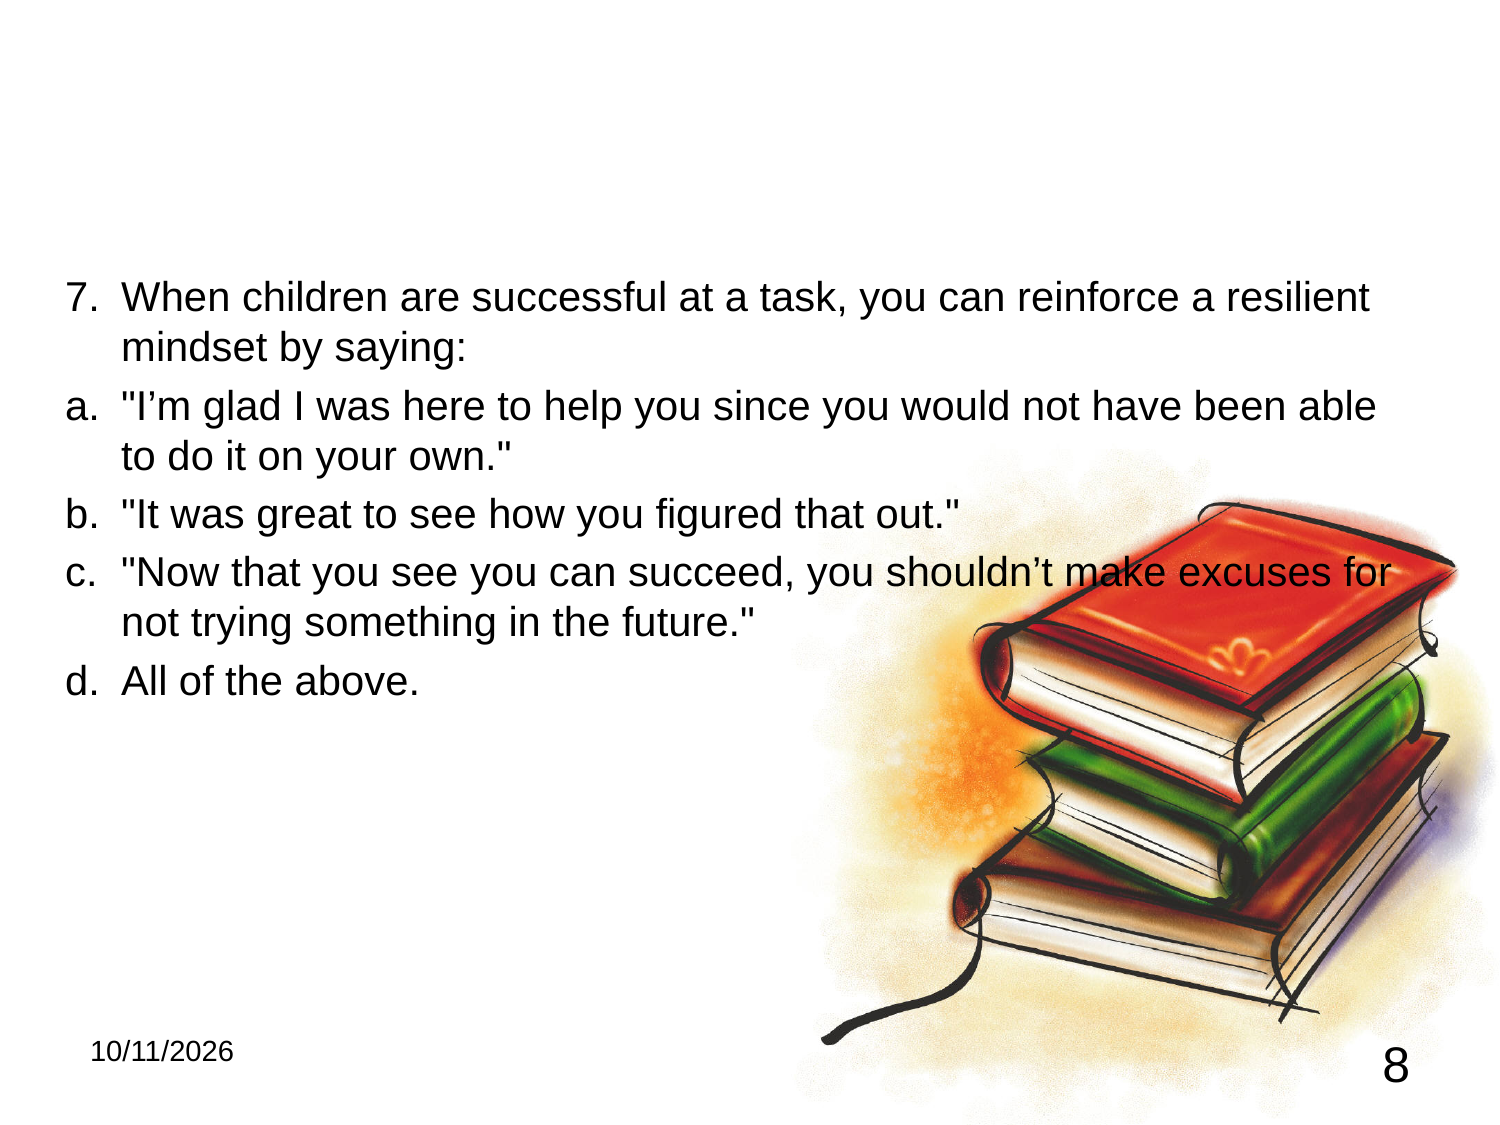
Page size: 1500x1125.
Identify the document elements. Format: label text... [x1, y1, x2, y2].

list 7. When children are successful at a task, you can reinforce a resilient mindset by saying: a. "I’m glad I was here to help you since you would not have been able to do it on your own." b. "It was great to see how you figured that out." c. "Now that you see you can succeed, you shouldn’t make excuses for not trying something in the future." d. All of the above. [49, 262, 1438, 1006]
slide_number 8 [1074, 1024, 1426, 1103]
picture [774, 399, 1500, 1125]
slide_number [74, 1024, 426, 1103]
